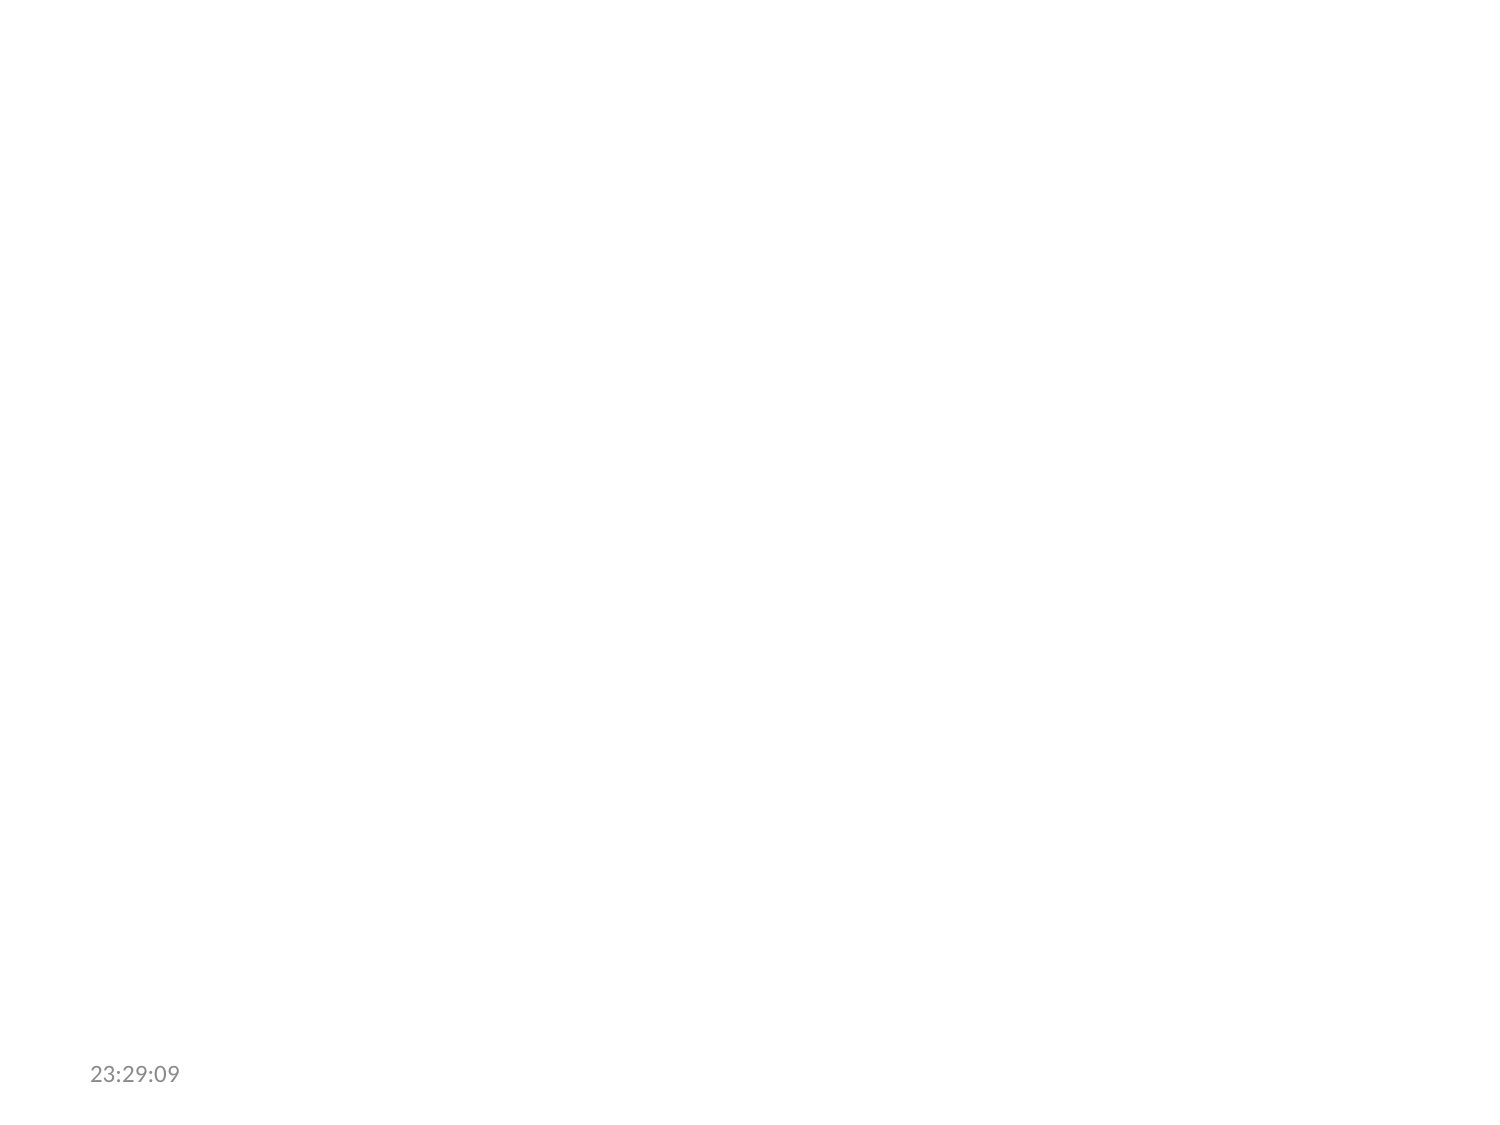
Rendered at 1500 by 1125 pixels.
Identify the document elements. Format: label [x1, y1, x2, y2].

slide_number [75, 1042, 425, 1103]
